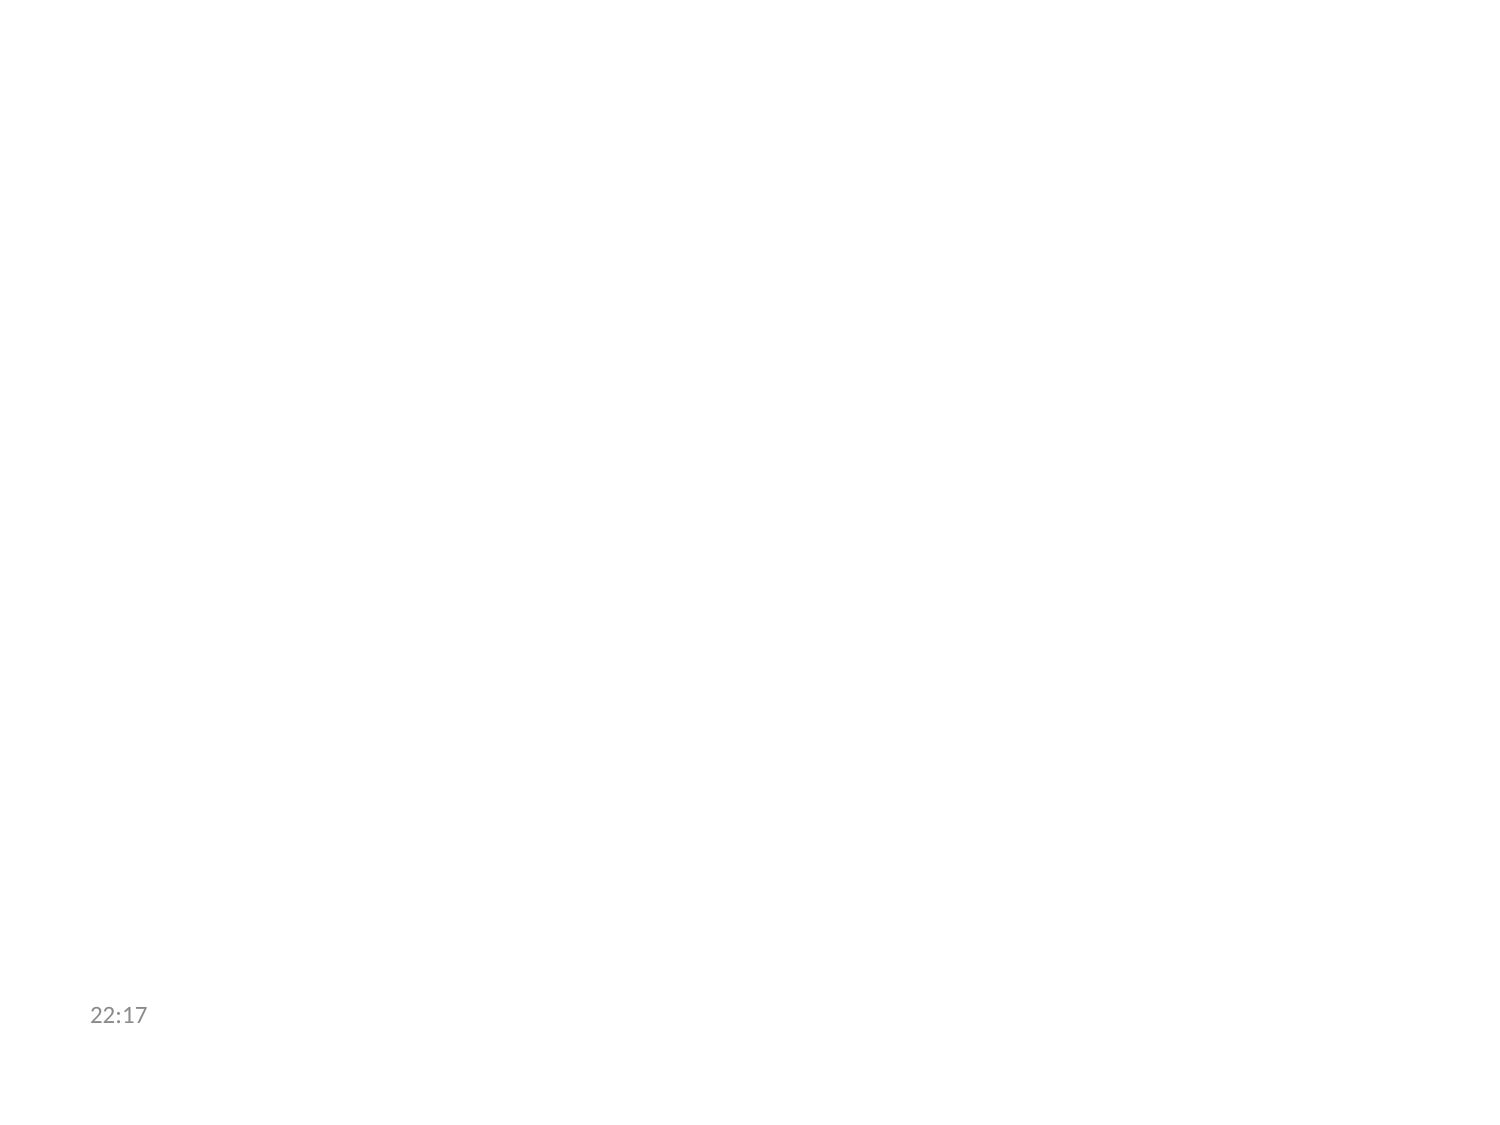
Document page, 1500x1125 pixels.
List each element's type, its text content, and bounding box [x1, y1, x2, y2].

text_box 15:35 [75, 983, 425, 1044]
